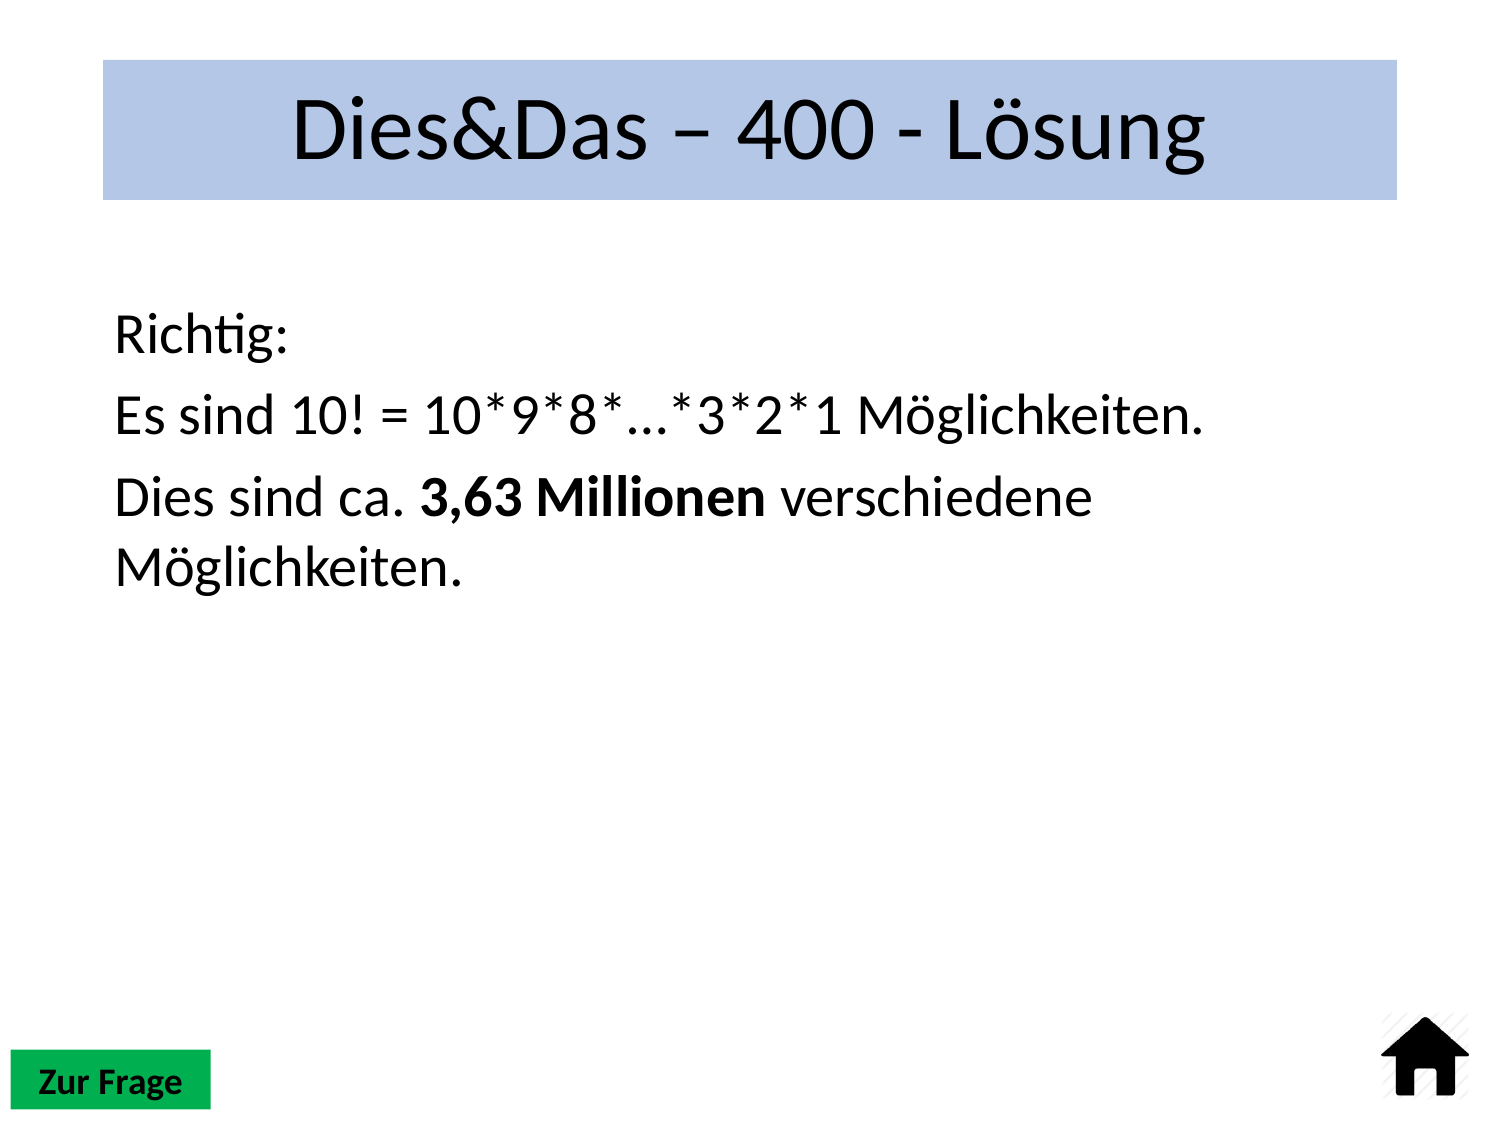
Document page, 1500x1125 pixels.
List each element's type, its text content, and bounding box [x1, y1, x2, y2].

picture [1381, 1012, 1469, 1100]
text_box Richtig: Es sind 10! = 10*9*8*…*3*2*1 Möglichkeiten. Dies sind ca. 3,63 Millionen verschiedene Möglichkeiten. [99, 287, 1450, 1025]
title Dies&Das – 400 - Lösung [103, 59, 1397, 200]
text_box Zur Frage [10, 1049, 211, 1110]
text_box [74, 262, 1425, 988]
